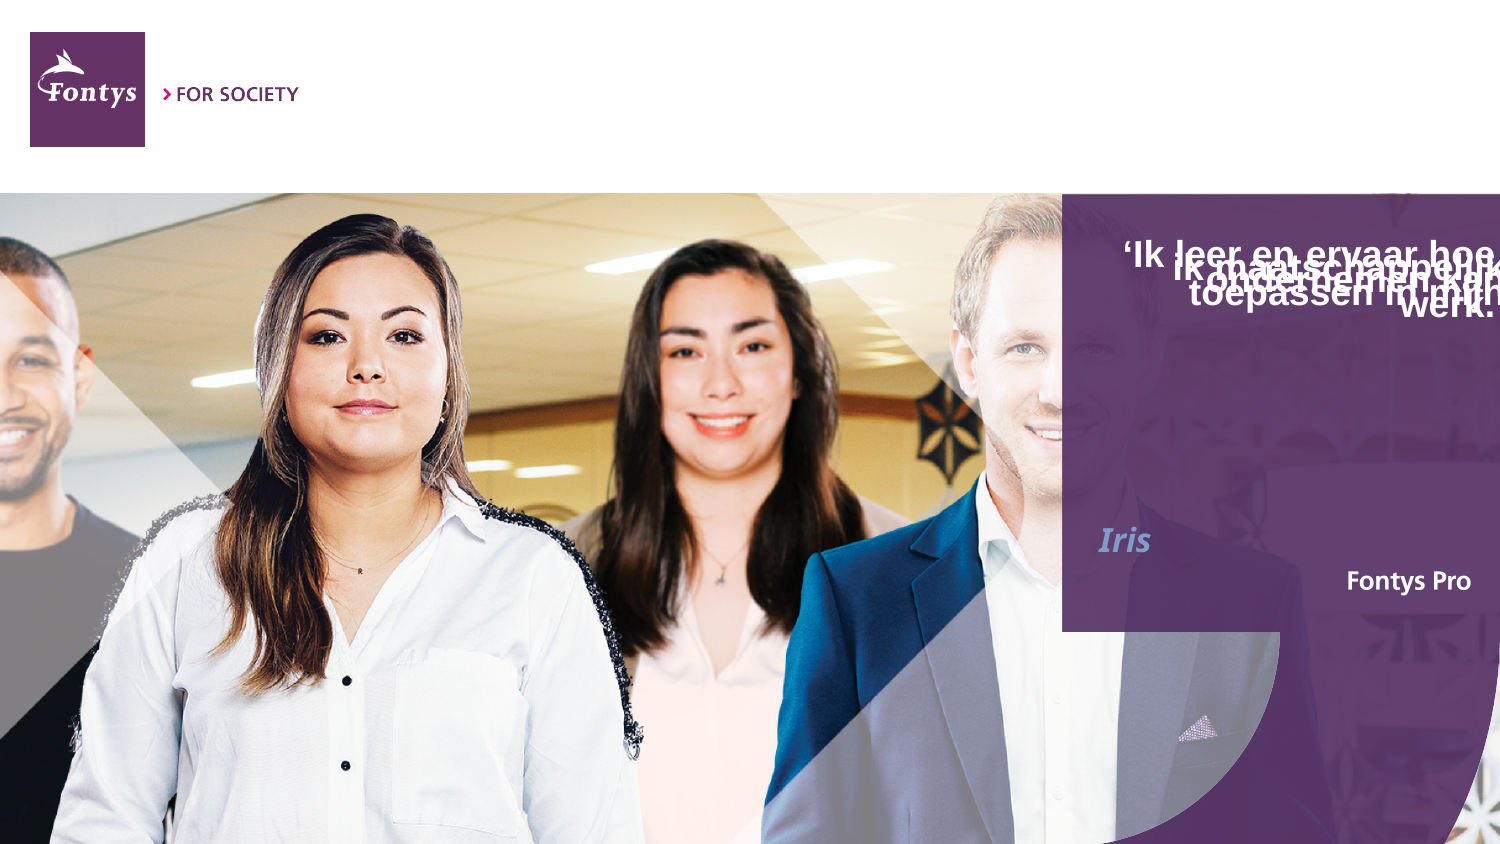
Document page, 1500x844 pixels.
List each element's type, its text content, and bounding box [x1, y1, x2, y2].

text_box Iris [1084, 511, 1282, 567]
picture [0, 0, 1500, 844]
list ‘Ik leer en ervaar hoe ik maatschappelijk ondernemen kan toepassen in mijn werk.’ [1084, 256, 1500, 508]
